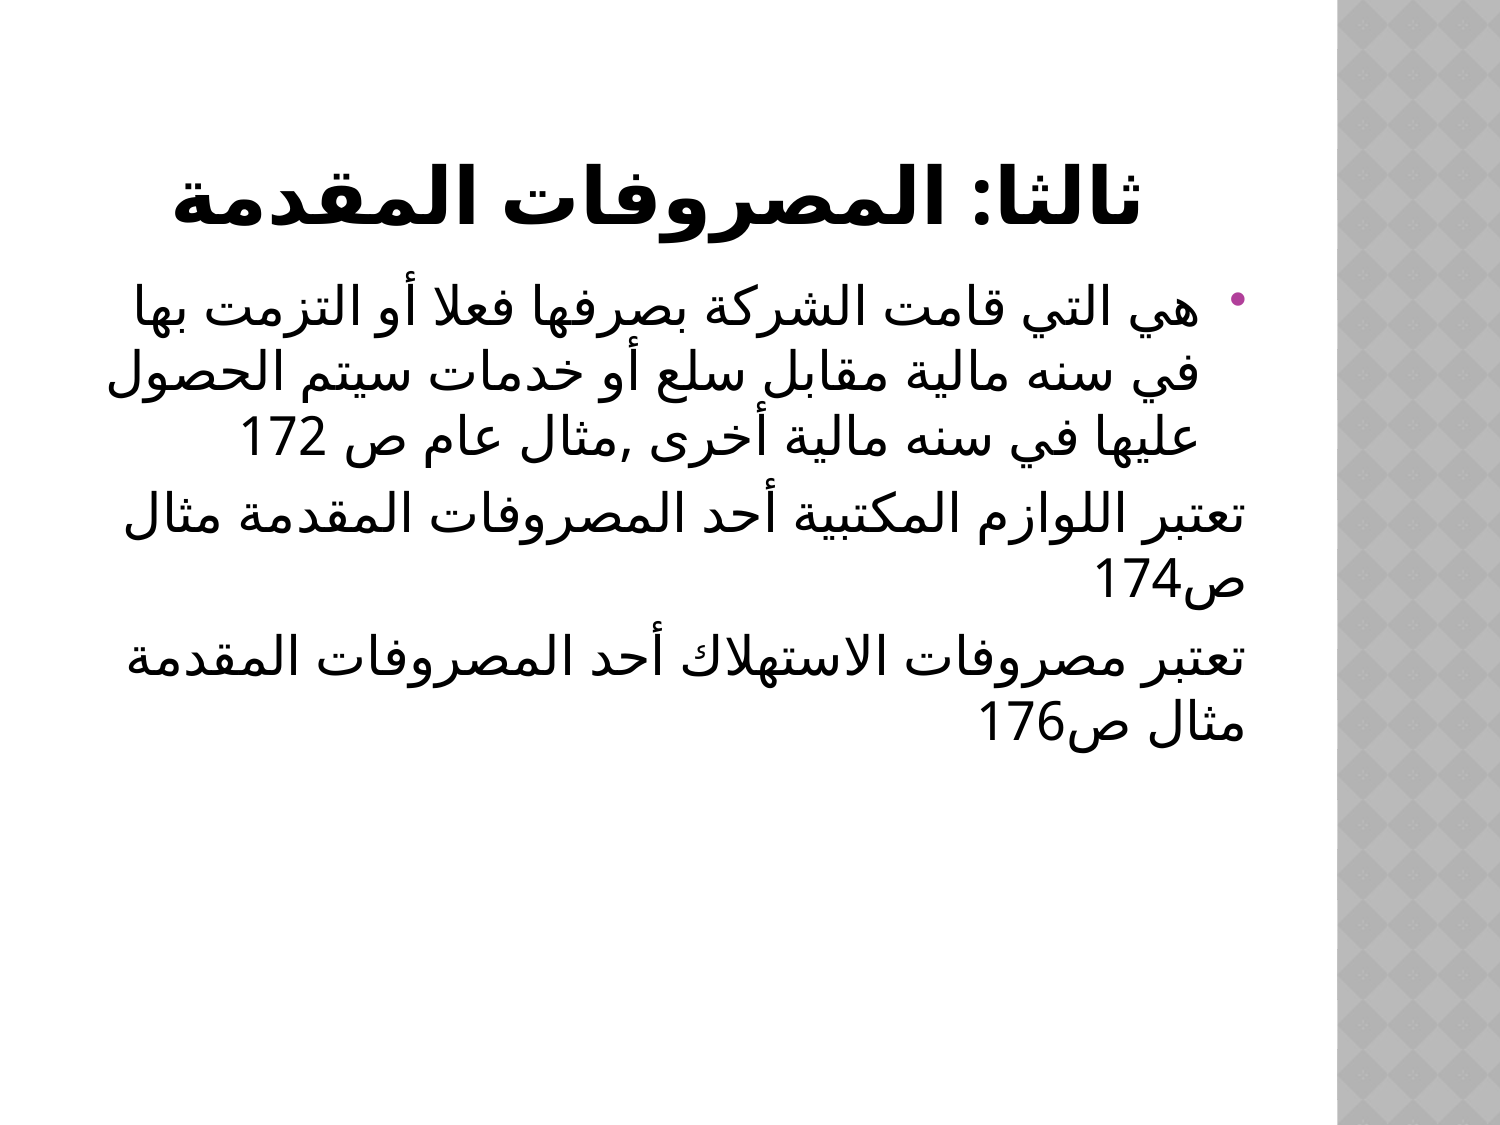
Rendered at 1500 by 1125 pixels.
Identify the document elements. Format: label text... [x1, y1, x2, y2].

title ثالثا: المصروفات المقدمة [75, 52, 1263, 240]
list هي التي قامت الشركة بصرفها فعلا أو التزمت بها في سنه مالية مقابل سلع أو خدمات سيتم الحصول عليها في سنه مالية أخرى ,مثال عام ص 172 تعتبر اللوازم المكتبية أحد المصروفات المقدمة مثال ص174 تعتبر مصروفات الاستهلاك أحد المصروفات المقدمة مثال ص176 [75, 264, 1263, 1059]
